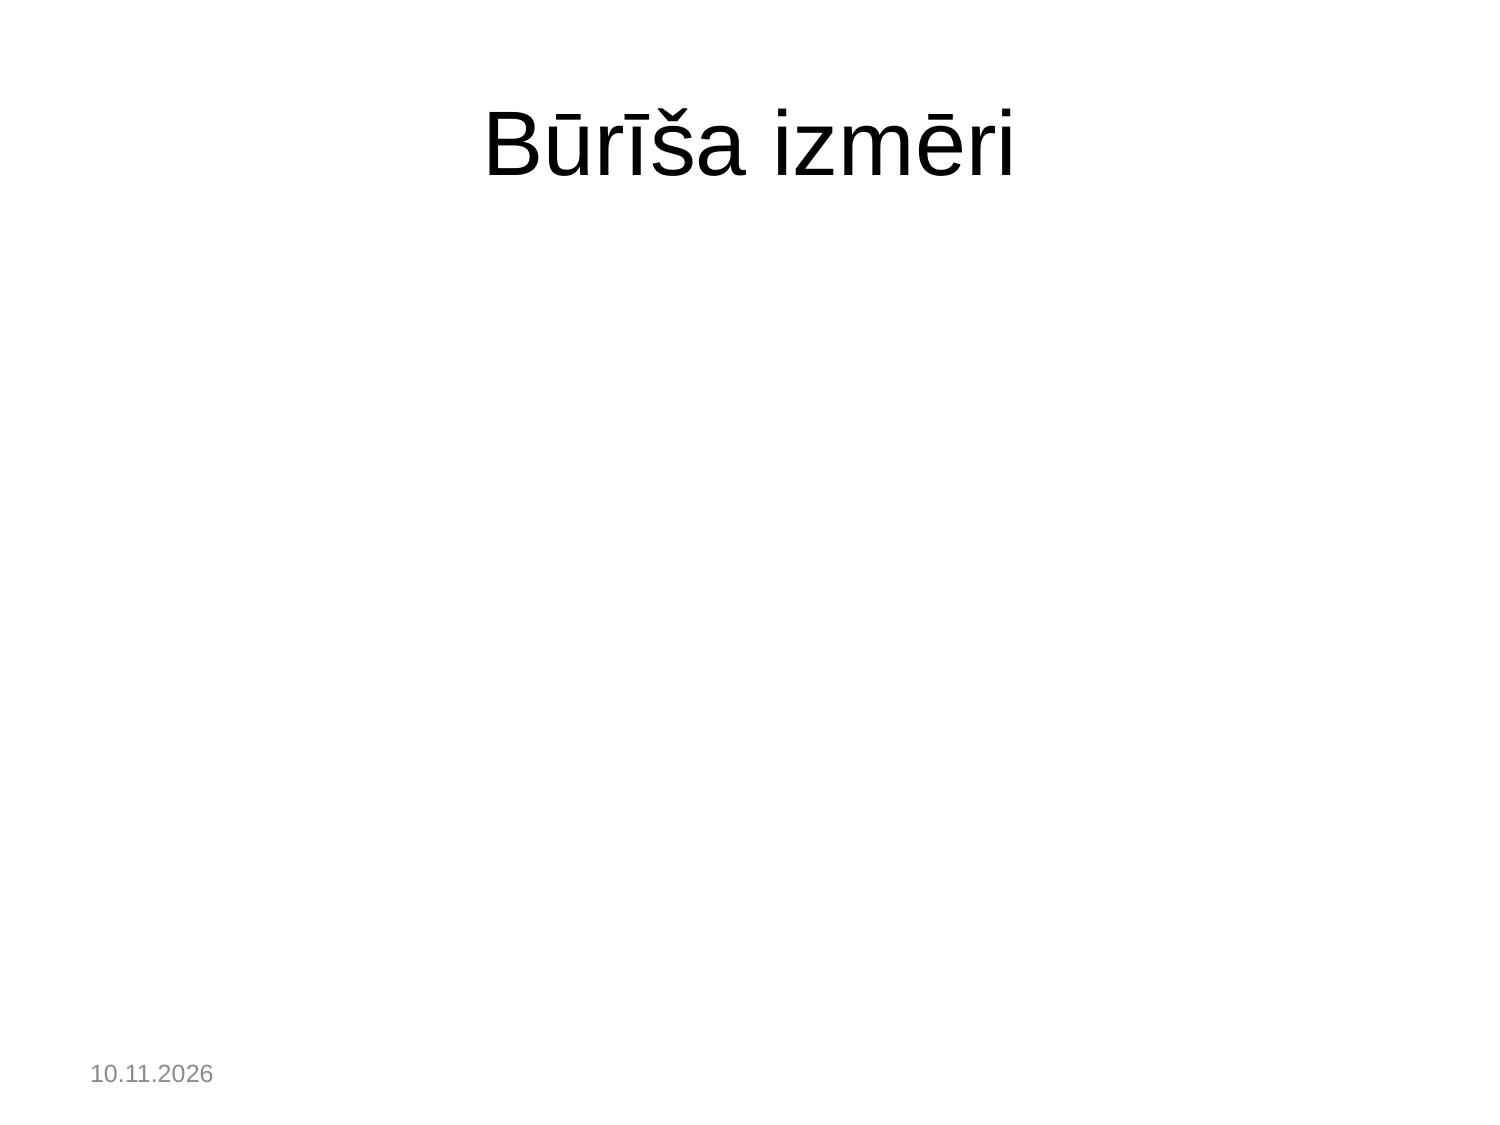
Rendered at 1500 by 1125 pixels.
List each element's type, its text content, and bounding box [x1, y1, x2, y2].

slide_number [75, 1042, 425, 1103]
title Būrīša izmēri [74, 44, 1426, 233]
